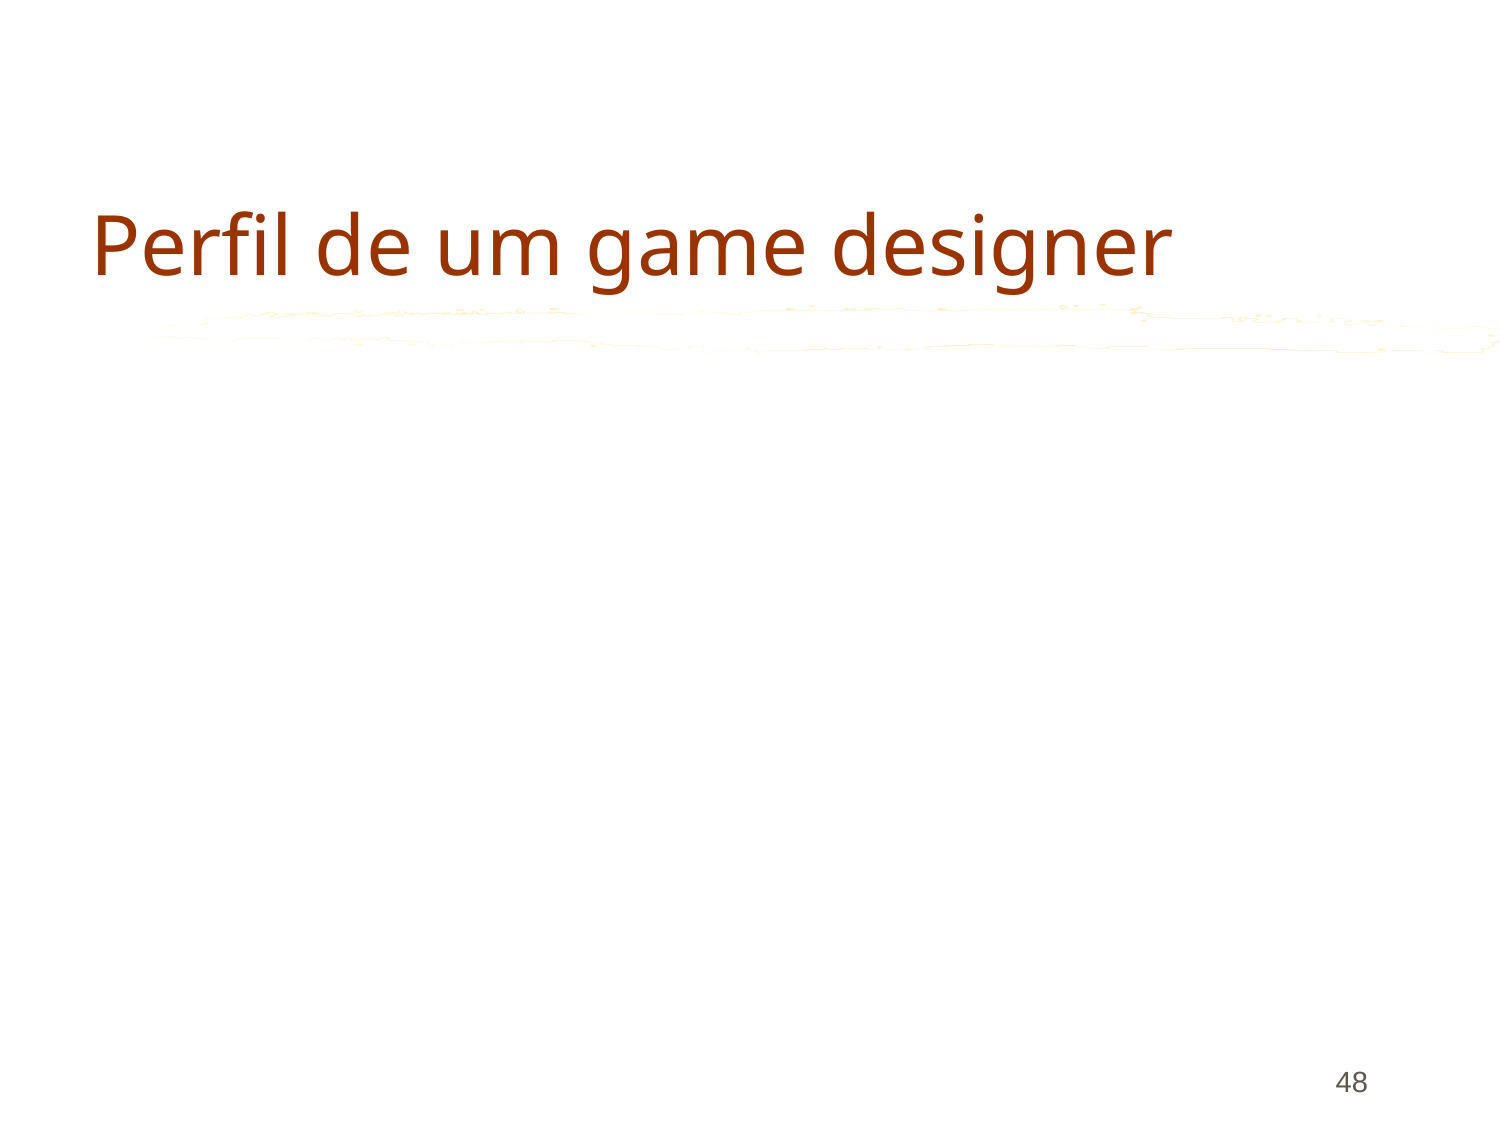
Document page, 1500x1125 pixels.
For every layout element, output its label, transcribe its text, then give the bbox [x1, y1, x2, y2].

title Perfil de um game designer [75, 50, 1417, 300]
slide_number 48 [1083, 1021, 1384, 1107]
